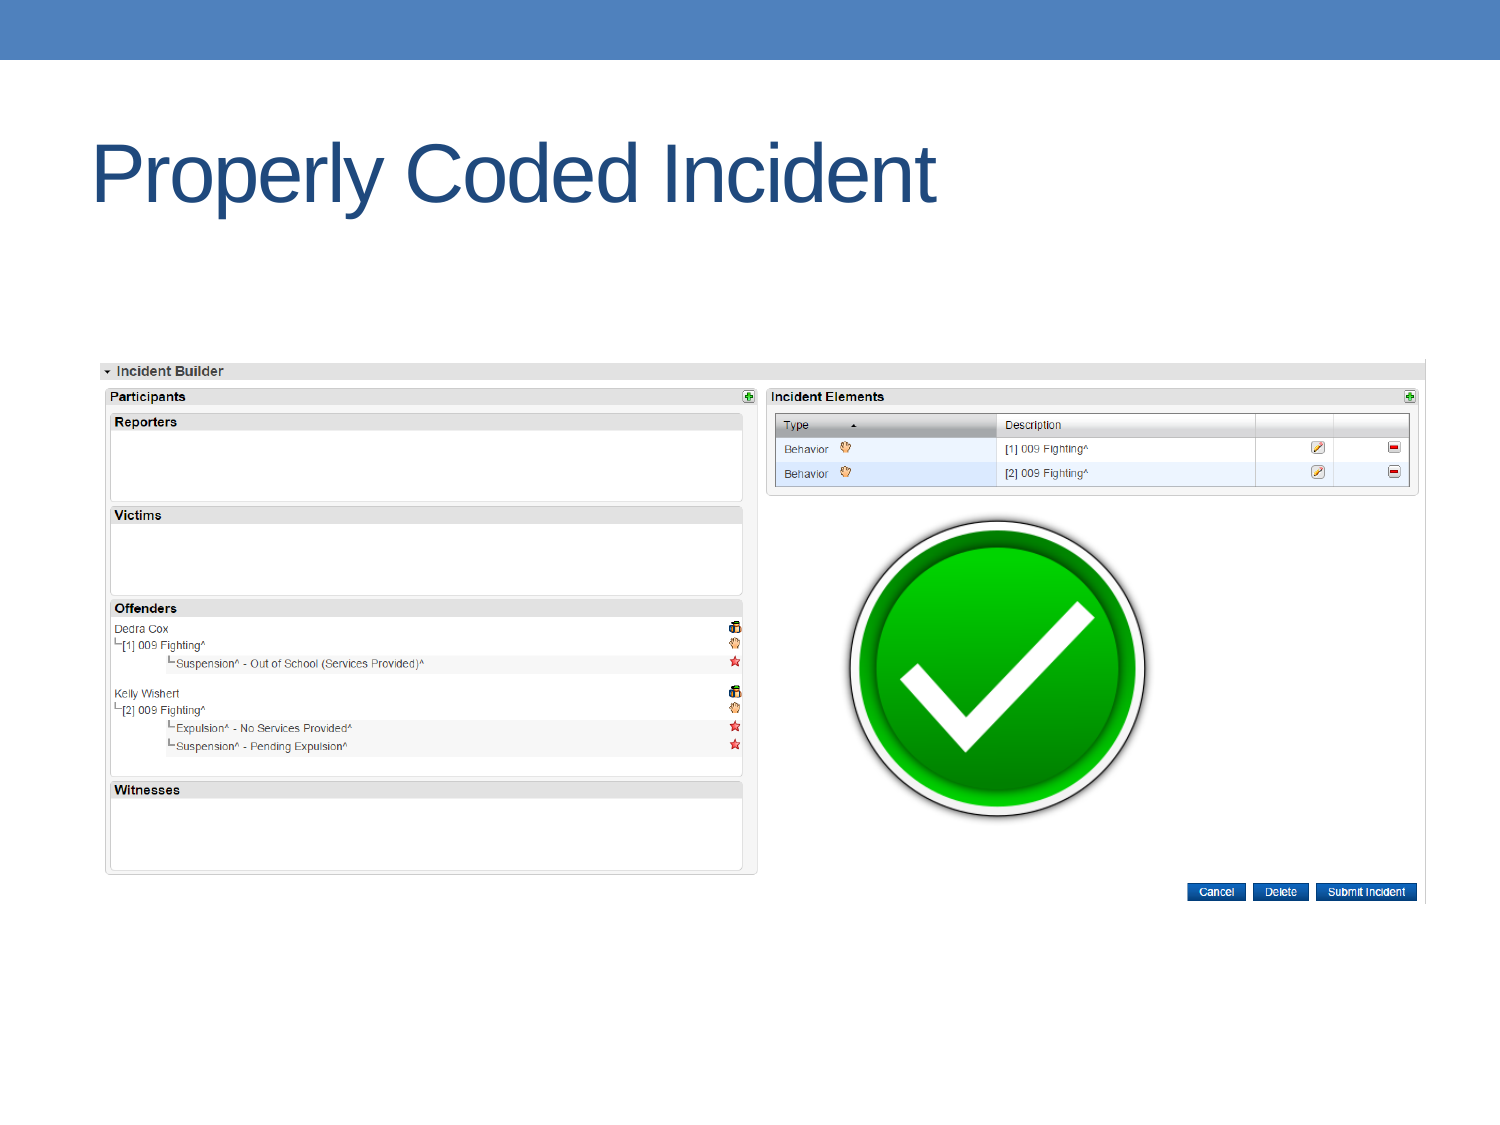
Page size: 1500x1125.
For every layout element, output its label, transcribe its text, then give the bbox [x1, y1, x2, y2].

picture [837, 508, 1158, 830]
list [100, 358, 1439, 904]
title Properly Coded Incident [75, 87, 1425, 250]
